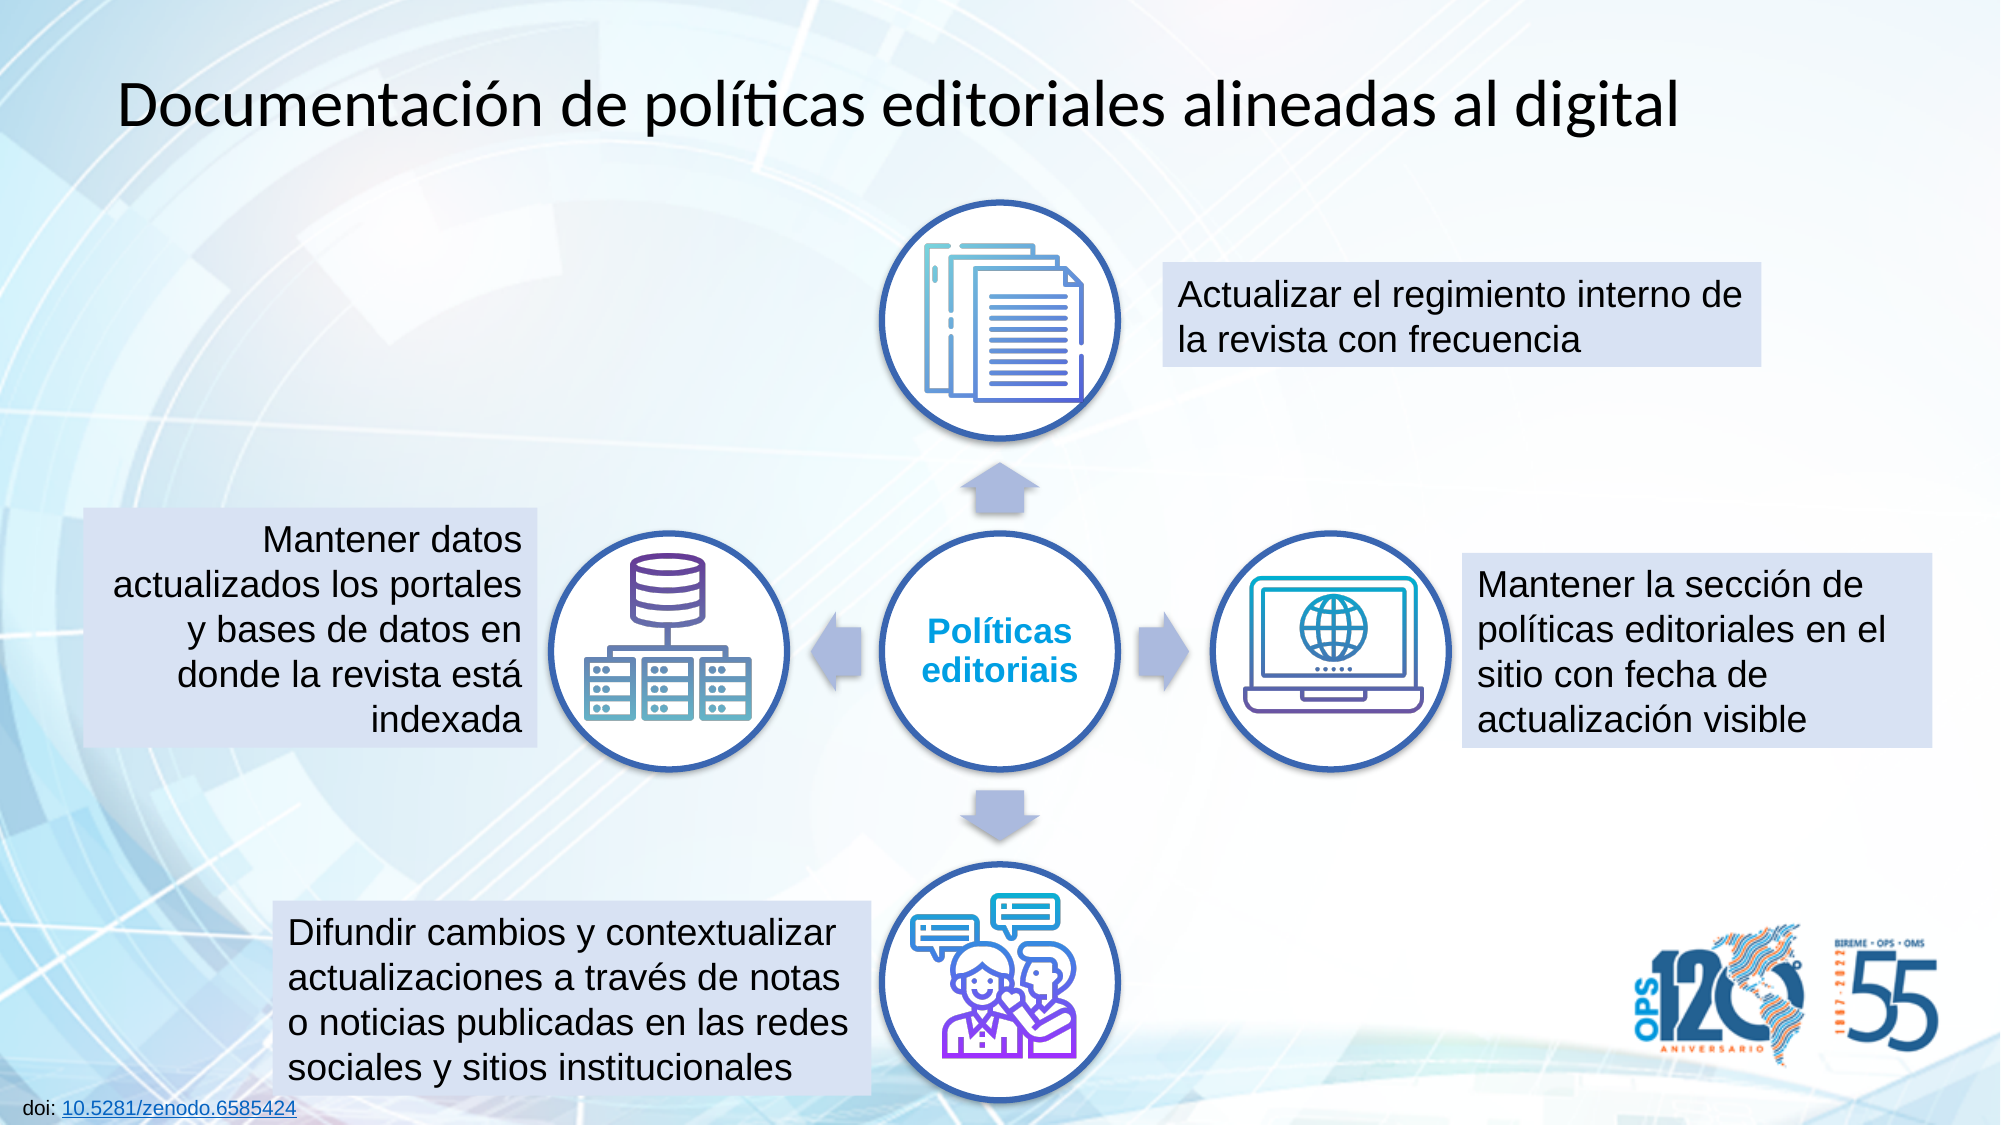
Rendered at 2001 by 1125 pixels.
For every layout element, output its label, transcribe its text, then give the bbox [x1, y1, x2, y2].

text_box Mantener la sección de políticas editoriales en el sitio con fecha de actualización visible [1462, 552, 1933, 748]
text_box Actualizar el regimiento interno de la revista con frecuencia [1454, 262, 1762, 367]
text_box Difundir cambios y contextualizar actualizaciones a través de notas o noticias publicadas en las redes sociales y sitios institucionales [272, 900, 545, 1096]
picture [0, 0, 2001, 1125]
picture [575, 544, 761, 729]
picture [918, 237, 1090, 409]
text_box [550, 202, 1450, 1101]
picture [907, 890, 1079, 1062]
picture [1243, 554, 1424, 735]
text_box doi: 10.5281/zenodo.6585424 [7, 1087, 327, 1125]
title Documentación de políticas editoriales alineadas al digital [102, 24, 1984, 185]
text_box Mantener datos actualizados los portales y bases de datos en donde la revista está indexada [83, 507, 538, 748]
